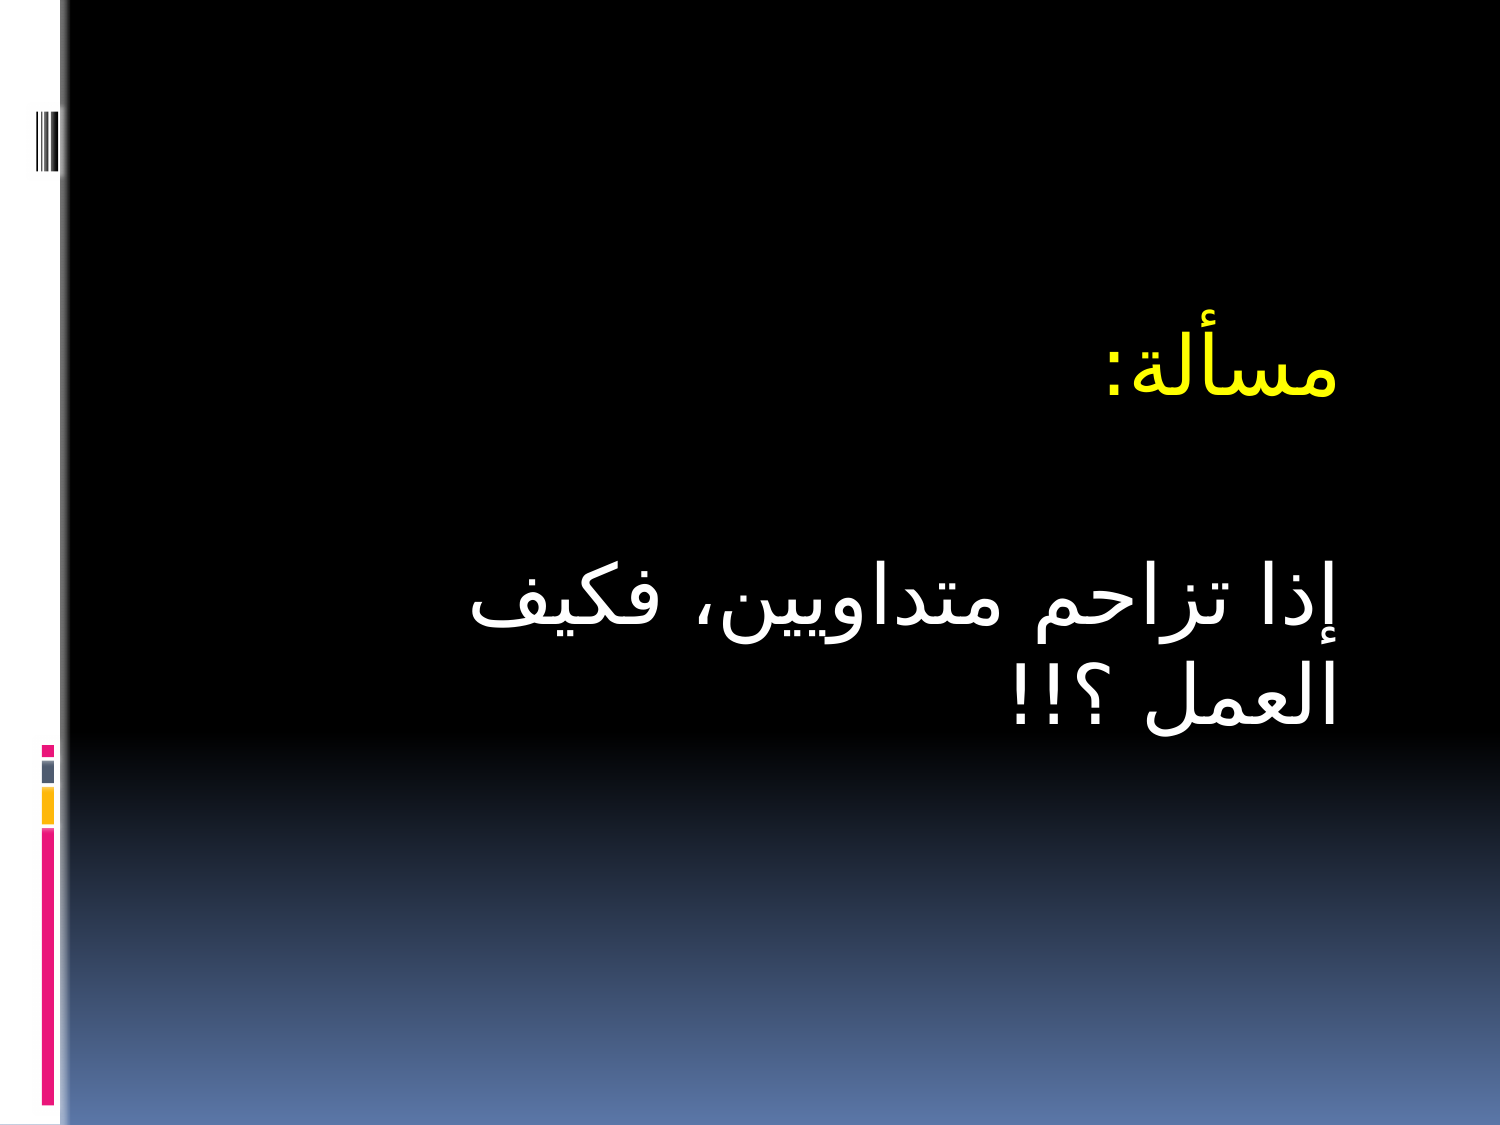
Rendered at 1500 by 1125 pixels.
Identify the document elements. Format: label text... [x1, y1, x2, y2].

list مسألة: إذا تزاحم متداويين، فكيف العمل ؟!! [187, 304, 1357, 798]
